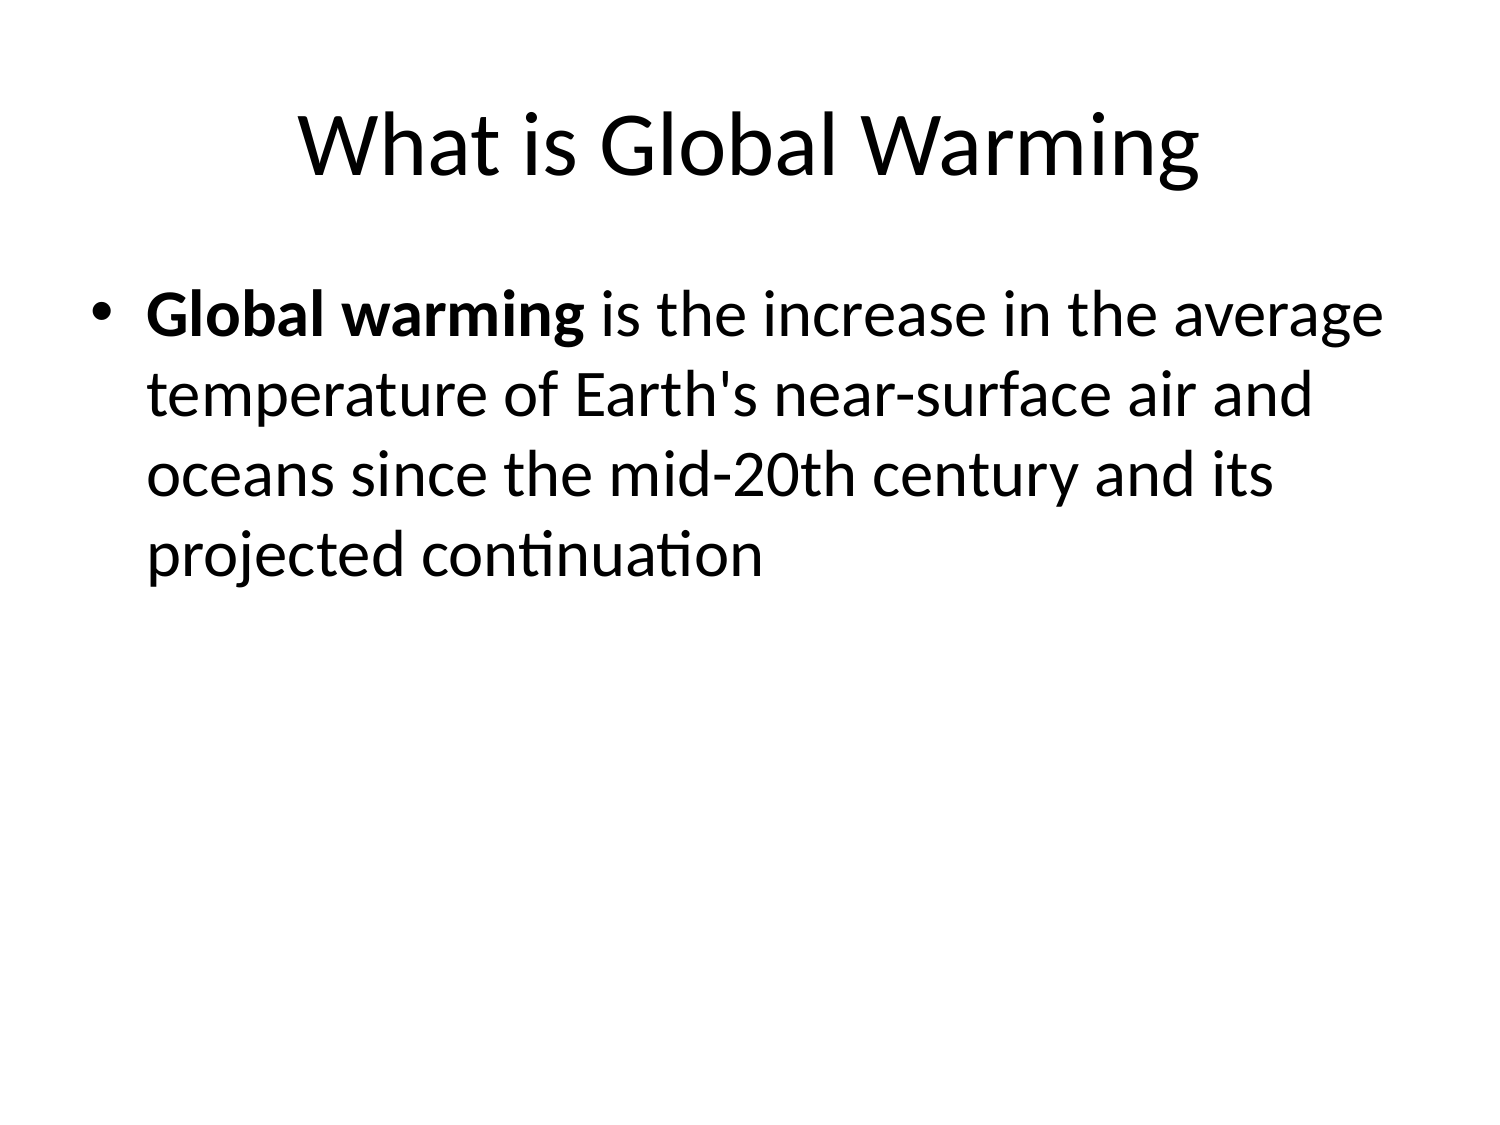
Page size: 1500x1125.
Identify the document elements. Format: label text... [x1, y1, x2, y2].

list Global warming is the increase in the average temperature of Earth's near-surface air and oceans since the mid-20th century and its projected continuation [75, 262, 1425, 1005]
title What is Global Warming [75, 45, 1425, 233]
